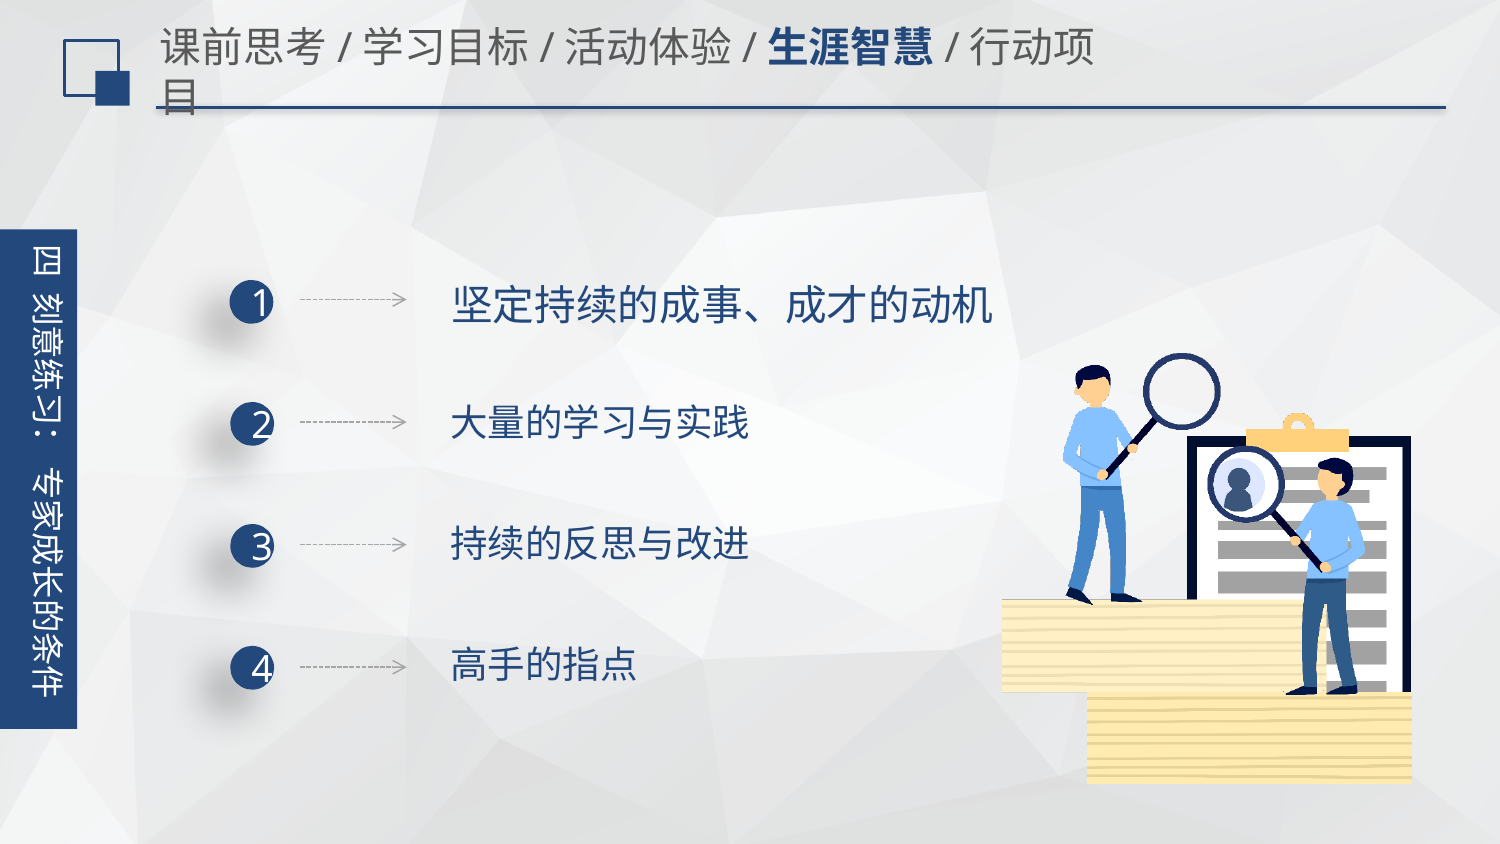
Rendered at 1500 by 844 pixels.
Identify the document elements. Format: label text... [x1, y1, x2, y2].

picture [0, 0, 1500, 844]
text_box [0, 227, 79, 731]
text_box 高手的指点 [430, 631, 953, 697]
text_box 大量的学习与实践 [430, 389, 953, 455]
text_box 四 刻意练习： 专家成长的条件 [5, 229, 76, 760]
text_box 坚定持续的成事、成才的动机 [430, 268, 1200, 339]
text_box 2 [228, 399, 277, 448]
text_box 4 [228, 643, 277, 692]
text_box 3 [228, 521, 277, 570]
text_box 持续的反思与改进 [430, 510, 953, 576]
text_box 1 [227, 277, 276, 326]
title 课前思考/学习目标/活动体验/生涯智慧/行动项目 [148, 43, 1117, 99]
